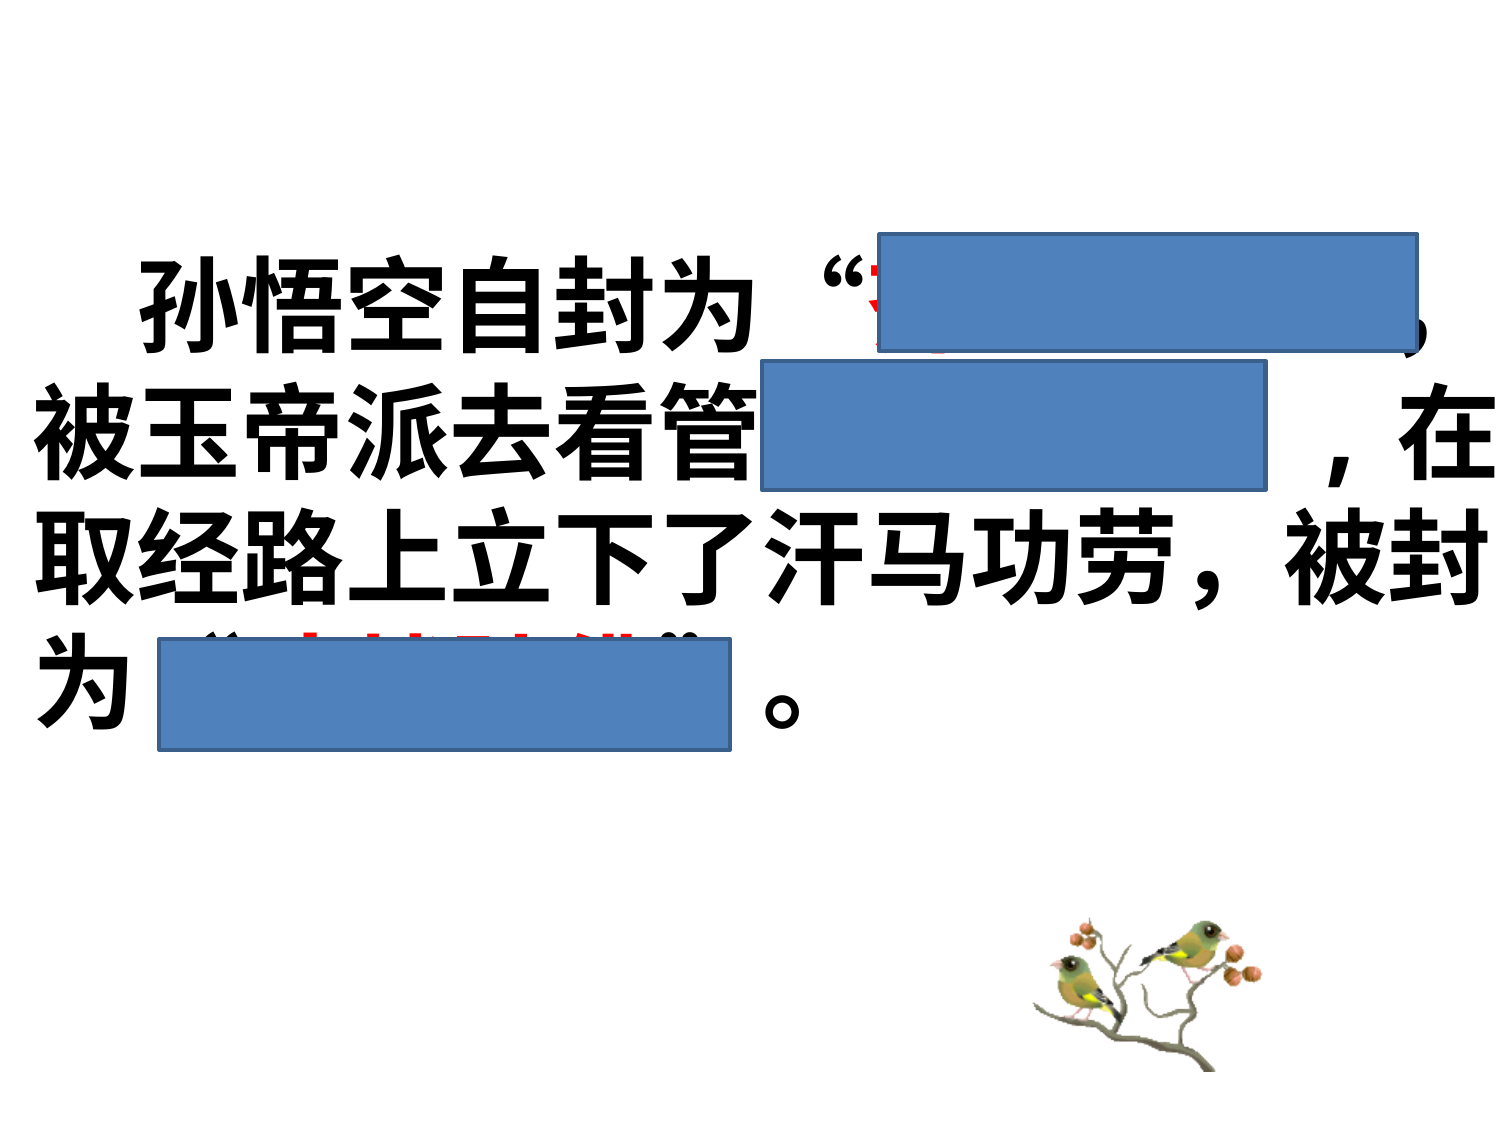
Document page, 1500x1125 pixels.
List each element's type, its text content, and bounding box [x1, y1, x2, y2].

text_box [760, 359, 1268, 492]
text_box [877, 232, 1419, 353]
text_box 孙悟空自封为“齐天大圣”，被玉帝派去看管（蟠桃园）,在取经路上立下了汗马功劳，被封为“斗战胜佛”。 [17, 224, 1500, 750]
text_box [157, 637, 732, 752]
picture [1031, 913, 1266, 1072]
